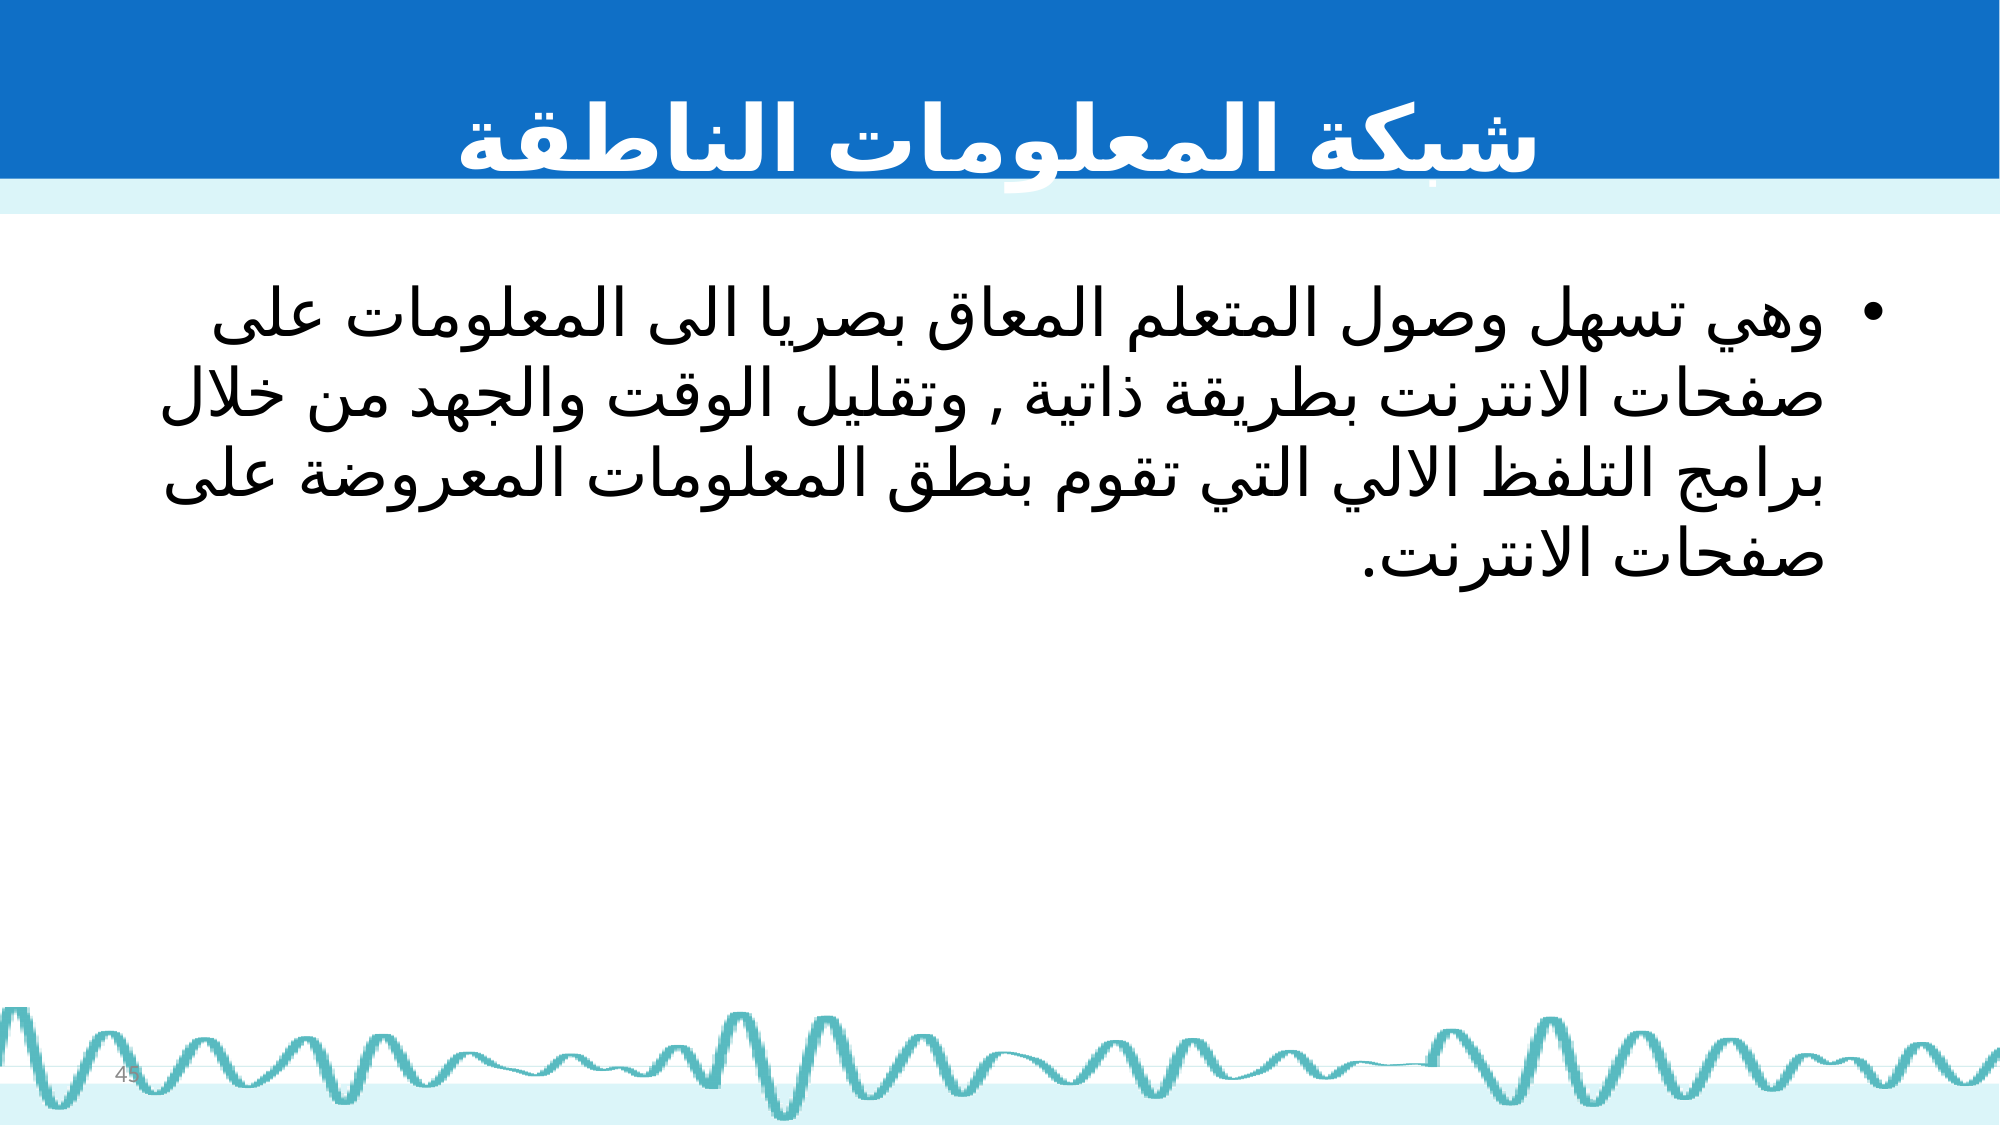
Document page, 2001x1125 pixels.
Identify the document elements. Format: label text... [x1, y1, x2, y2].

list وهي تسهل وصول المتعلم المعاق بصريا الى المعلومات على صفحات الانترنت بطريقة ذاتية , وتقليل الوقت والجهد من خلال برامج التلفظ الالي التي تقوم بنطق المعلومات المعروضة على صفحات الانترنت. [99, 262, 1900, 1005]
slide_number 45 [99, 1042, 567, 1103]
title شبكة المعلومات الناطقة [99, 41, 1900, 229]
